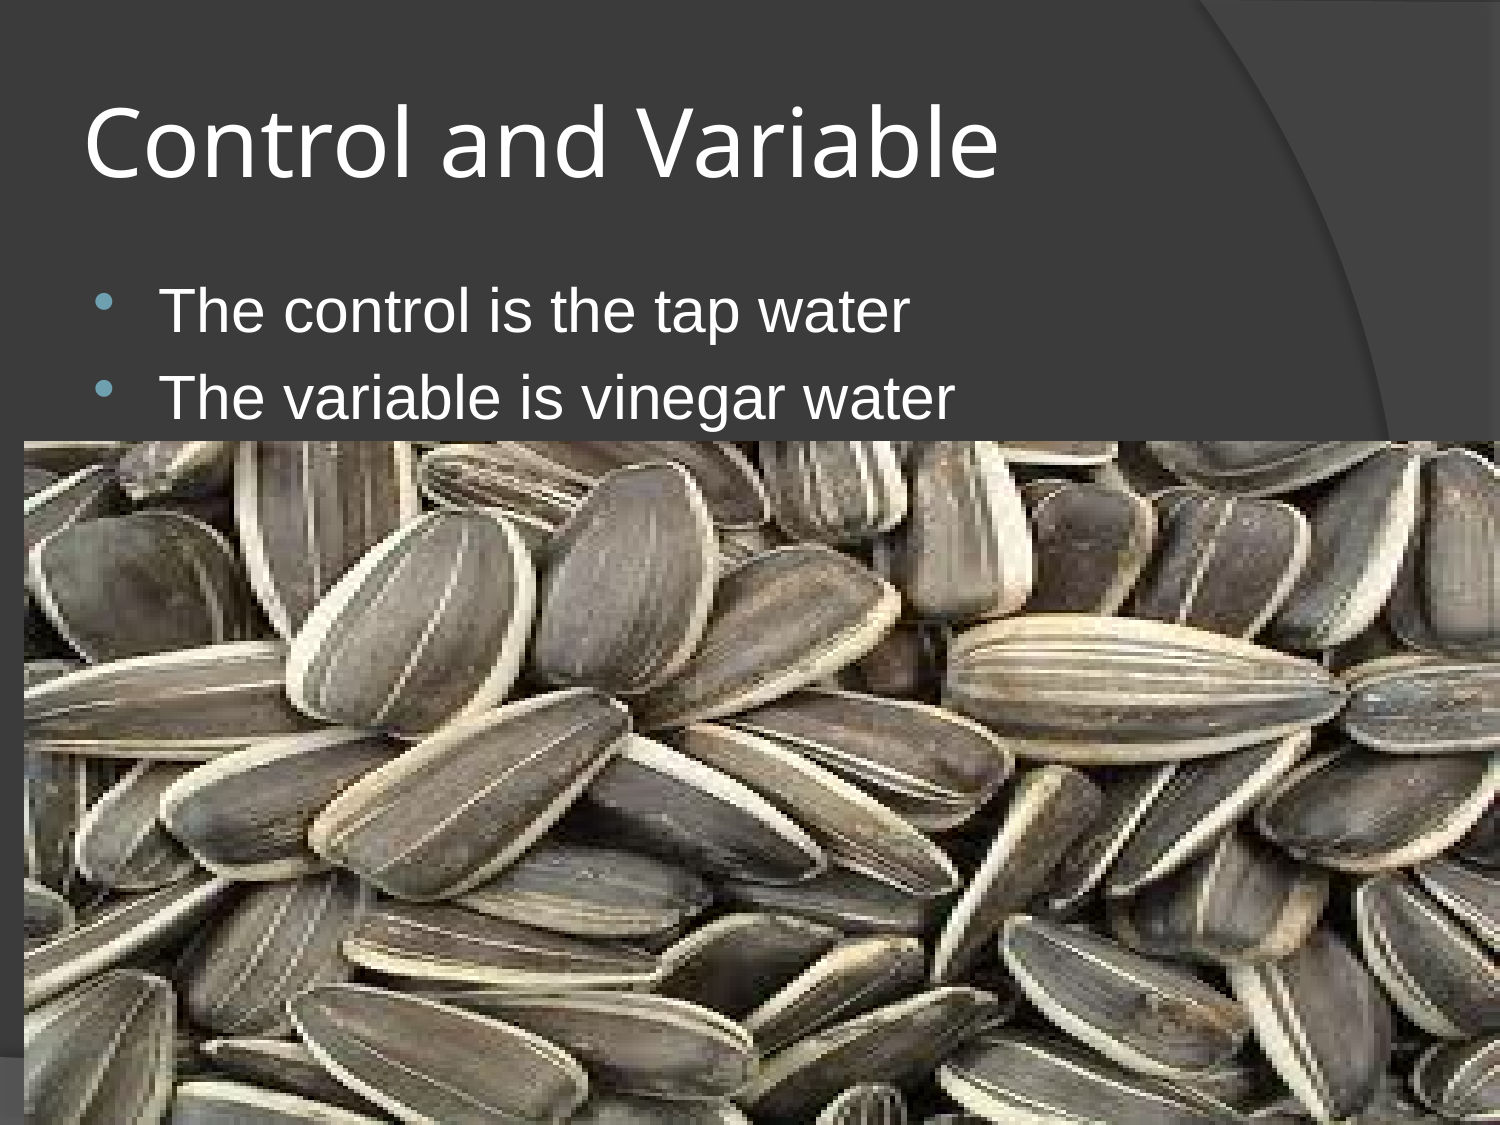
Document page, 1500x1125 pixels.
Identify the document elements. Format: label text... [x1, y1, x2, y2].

title Control and Variable [75, 45, 1300, 233]
list The control is the tap water The variable is vinegar water [75, 262, 1300, 434]
picture [24, 441, 1500, 1125]
